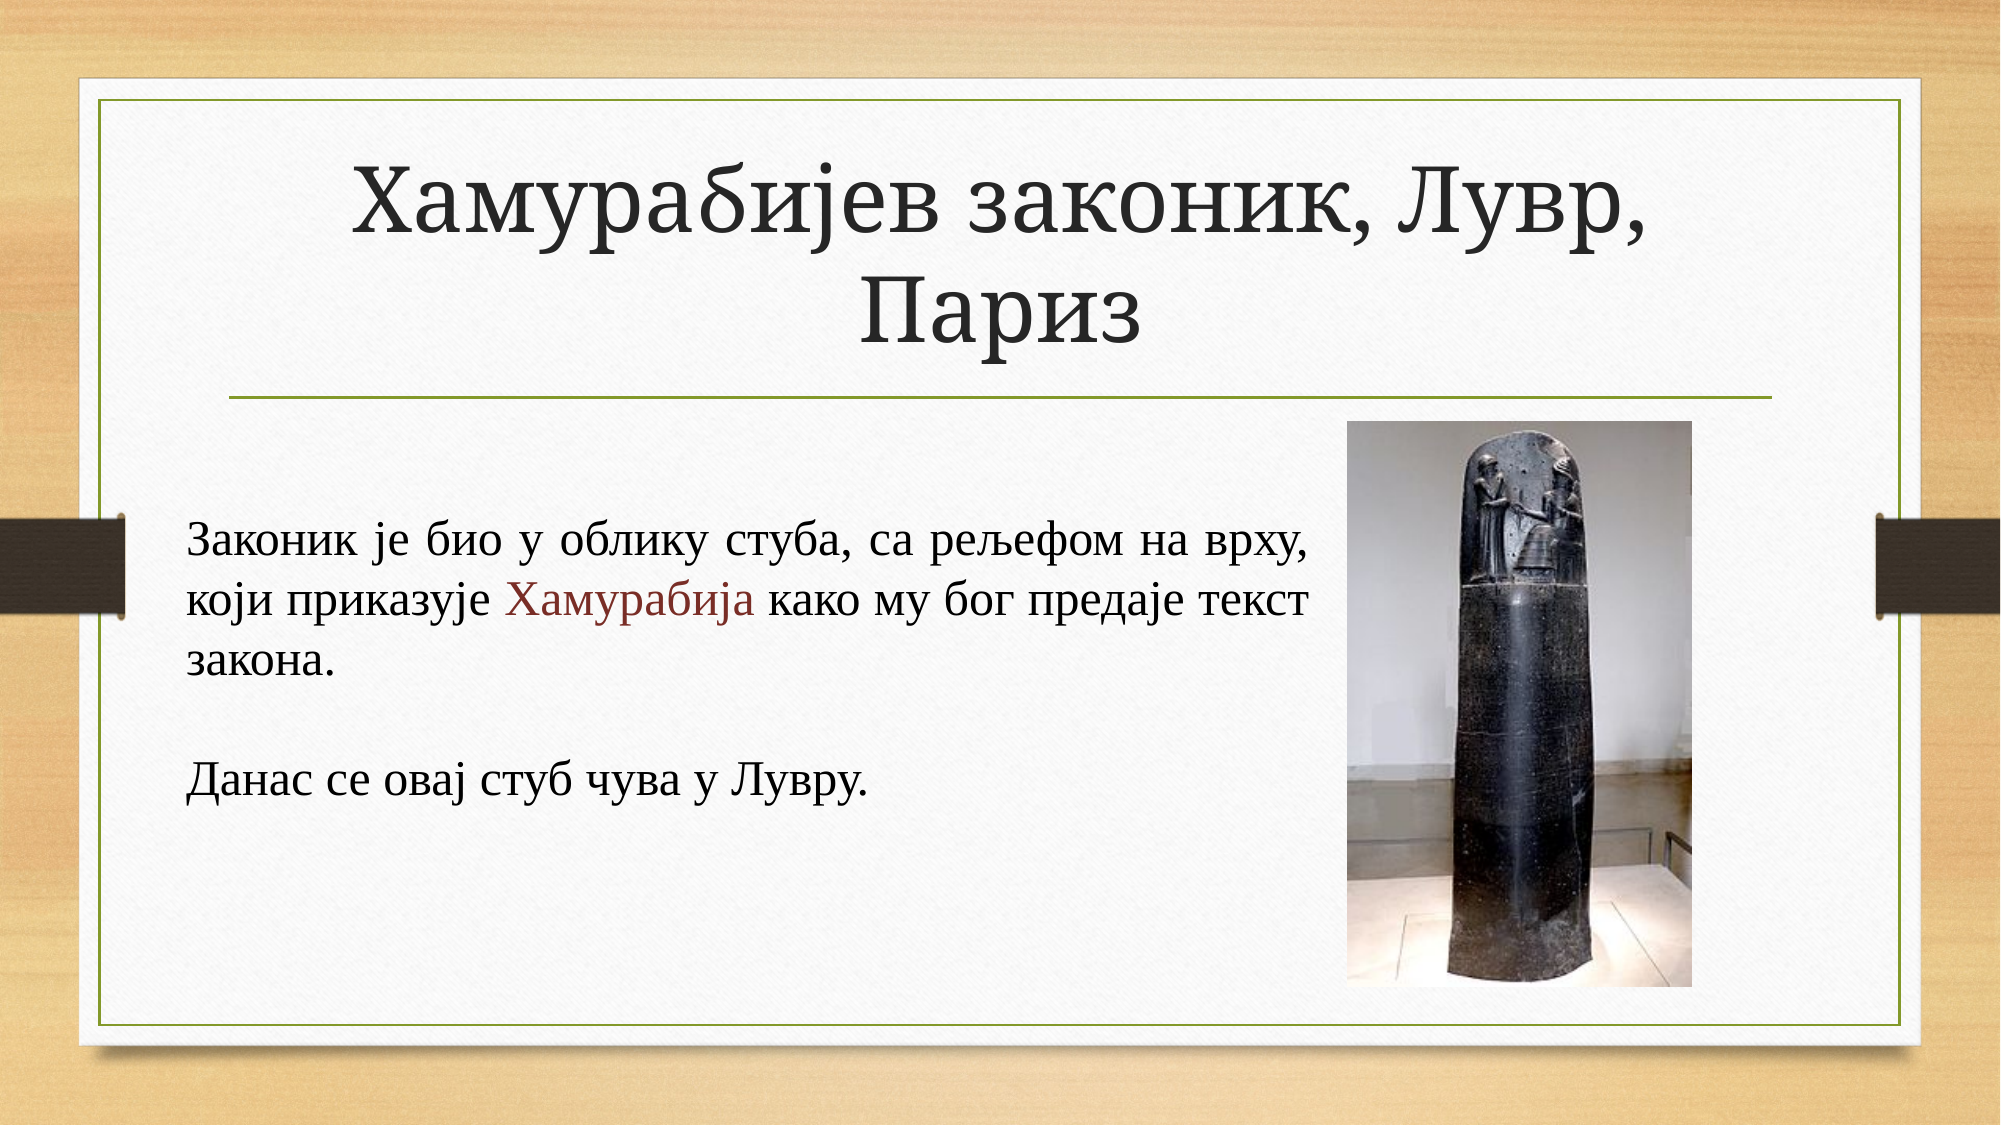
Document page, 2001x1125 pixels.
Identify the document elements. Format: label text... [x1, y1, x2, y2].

title Хамурабијев законик, Лувр, Париз [242, 143, 1760, 358]
text_box Законик је био у облику стуба, са рељефом на врху, који приказује Хамурабија како му бог предаје текст закона. Данас се овај стуб чува у Лувру. [171, 498, 1325, 813]
picture [0, 0, 2001, 1125]
